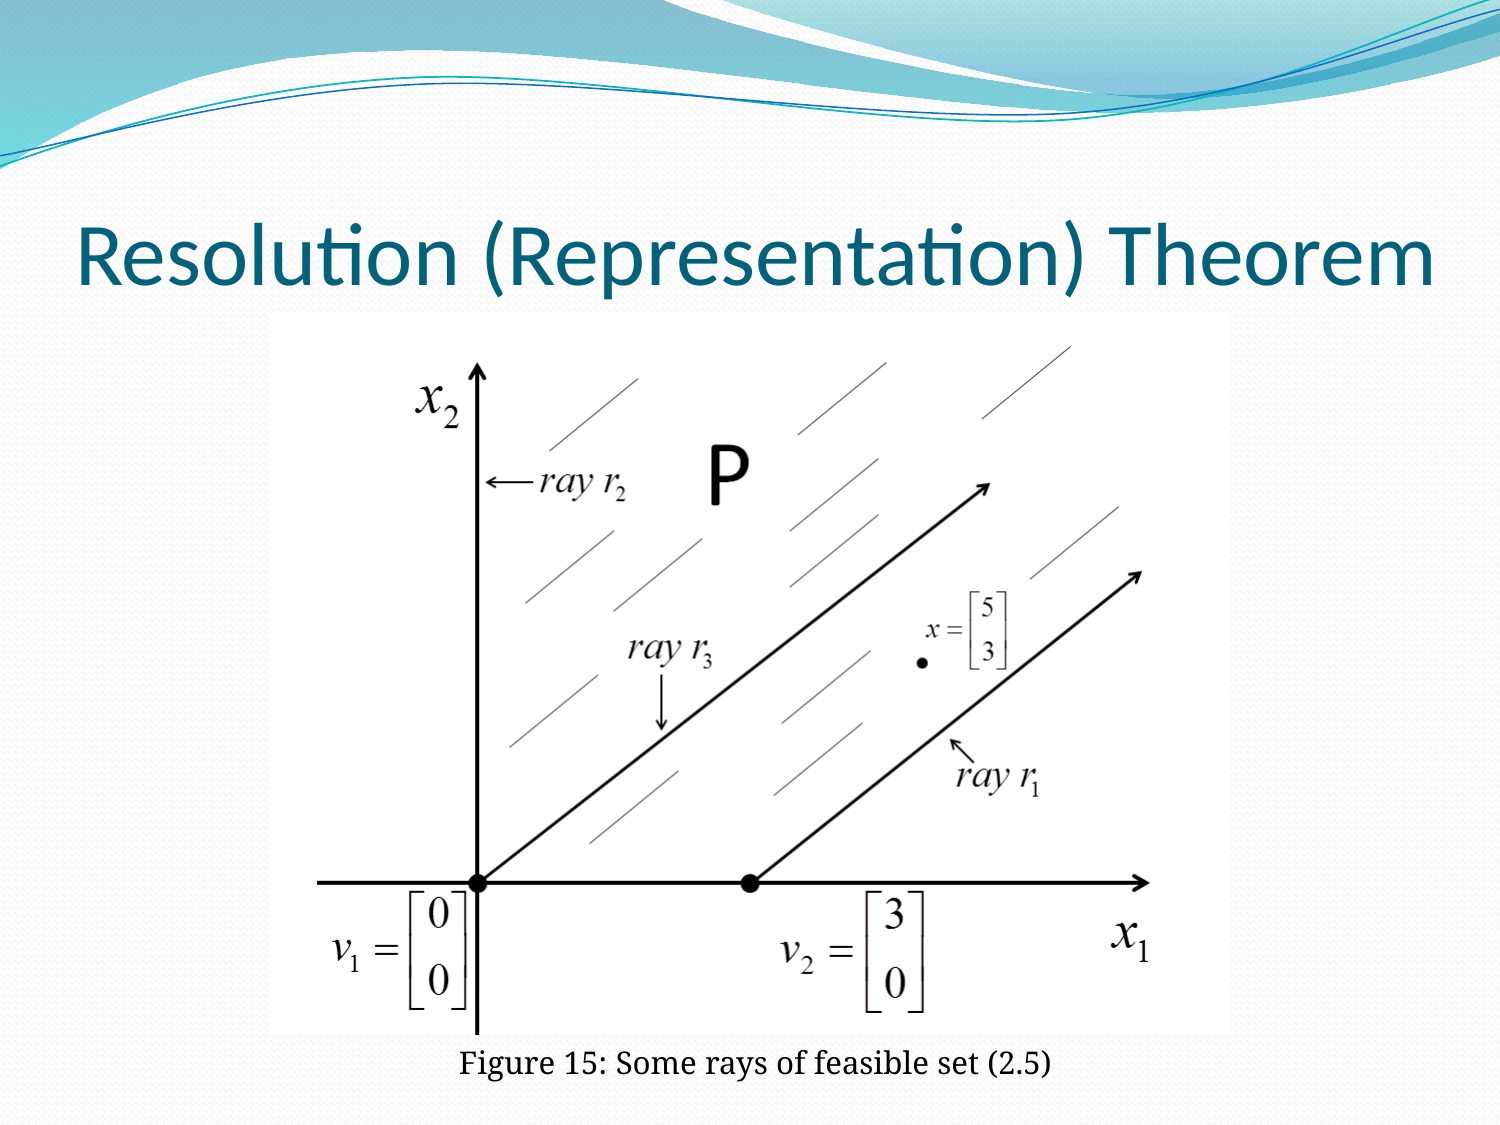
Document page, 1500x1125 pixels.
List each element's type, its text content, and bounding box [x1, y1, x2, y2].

table_header Figure 15: Some rays of feasible set (2.5) [396, 1047, 1115, 1094]
title Resolution (Representation) Theorem [75, 115, 1451, 303]
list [269, 314, 1231, 1036]
